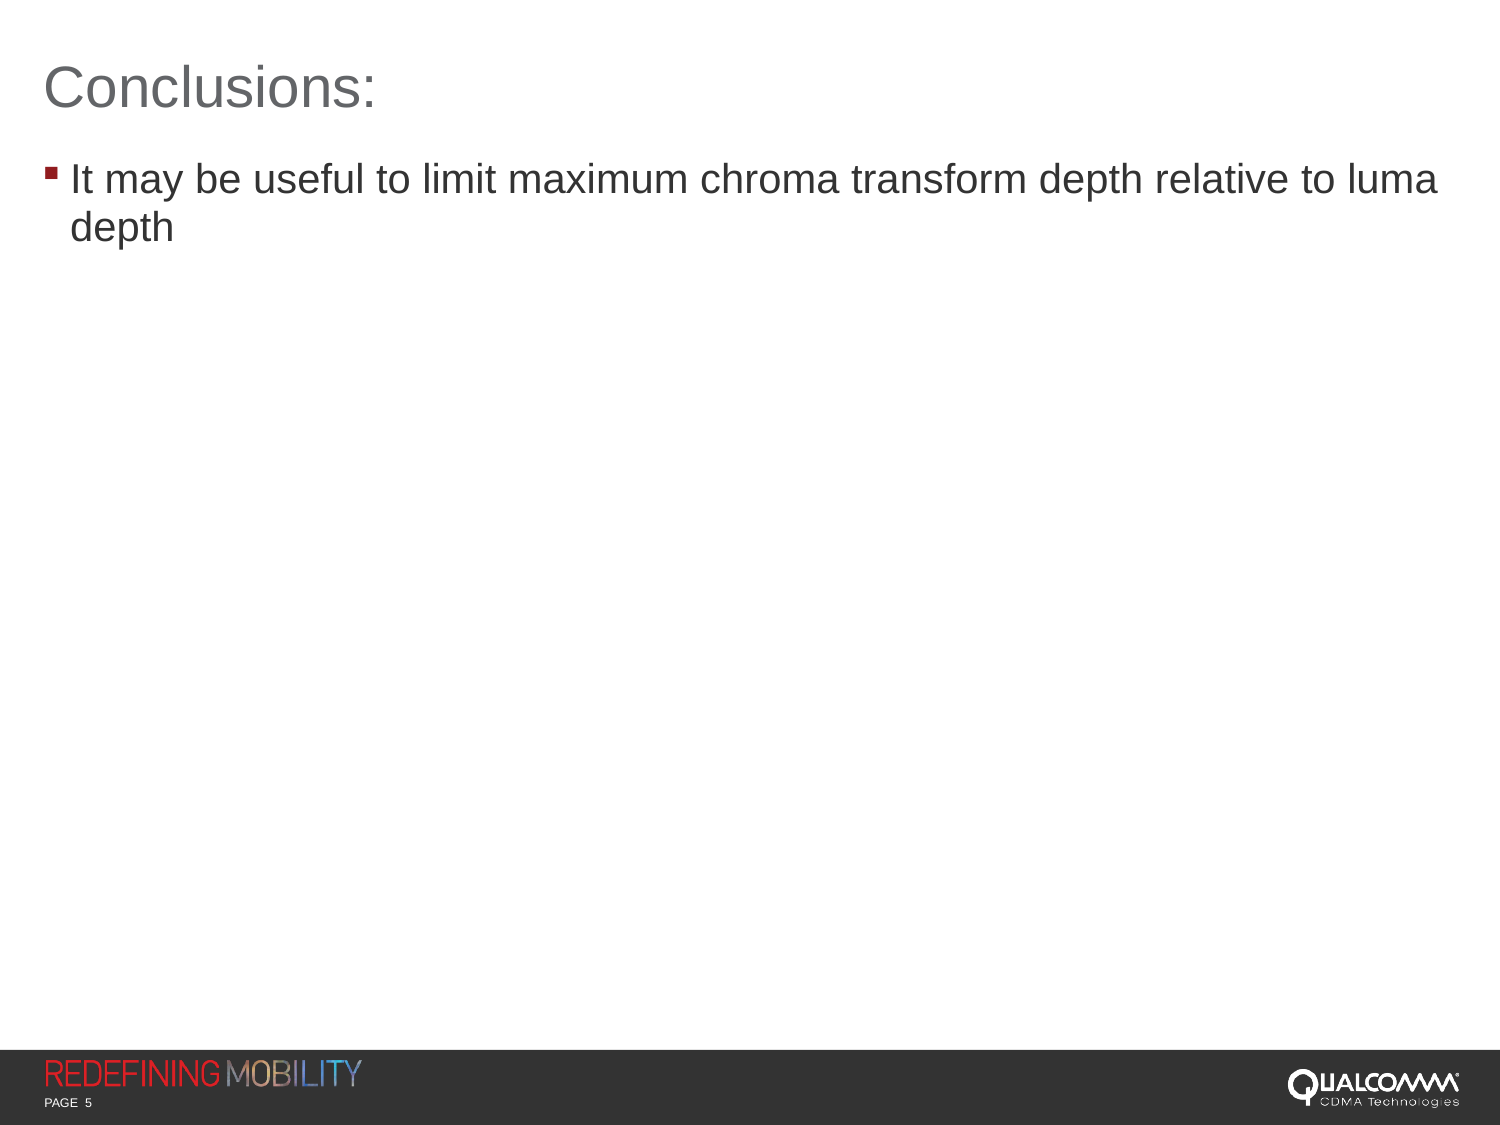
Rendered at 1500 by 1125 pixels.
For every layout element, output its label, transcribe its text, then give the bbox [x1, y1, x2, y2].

title Conclusions: [28, 44, 1462, 138]
list It may be useful to limit maximum chroma transform depth relative to luma depth [26, 148, 1457, 1021]
picture [30, 1048, 372, 1099]
picture [1278, 1058, 1478, 1114]
